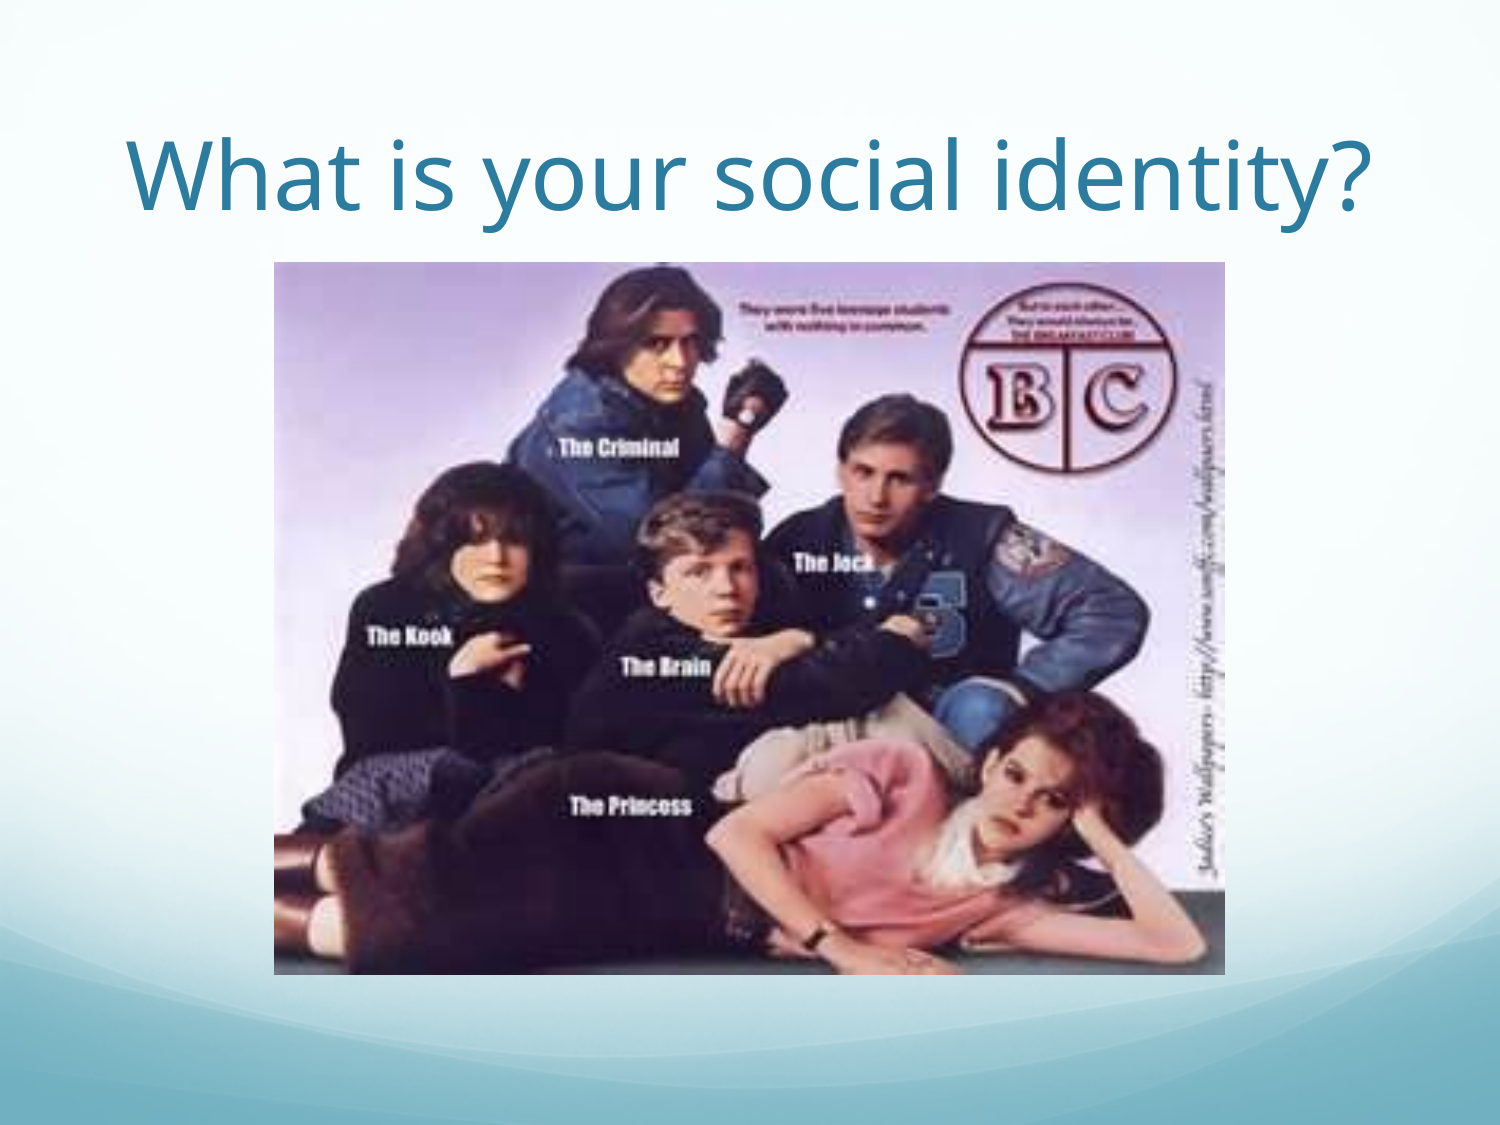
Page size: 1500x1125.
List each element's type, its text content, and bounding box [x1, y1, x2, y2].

title What is your social identity? [90, 17, 1410, 237]
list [89, 261, 1410, 976]
